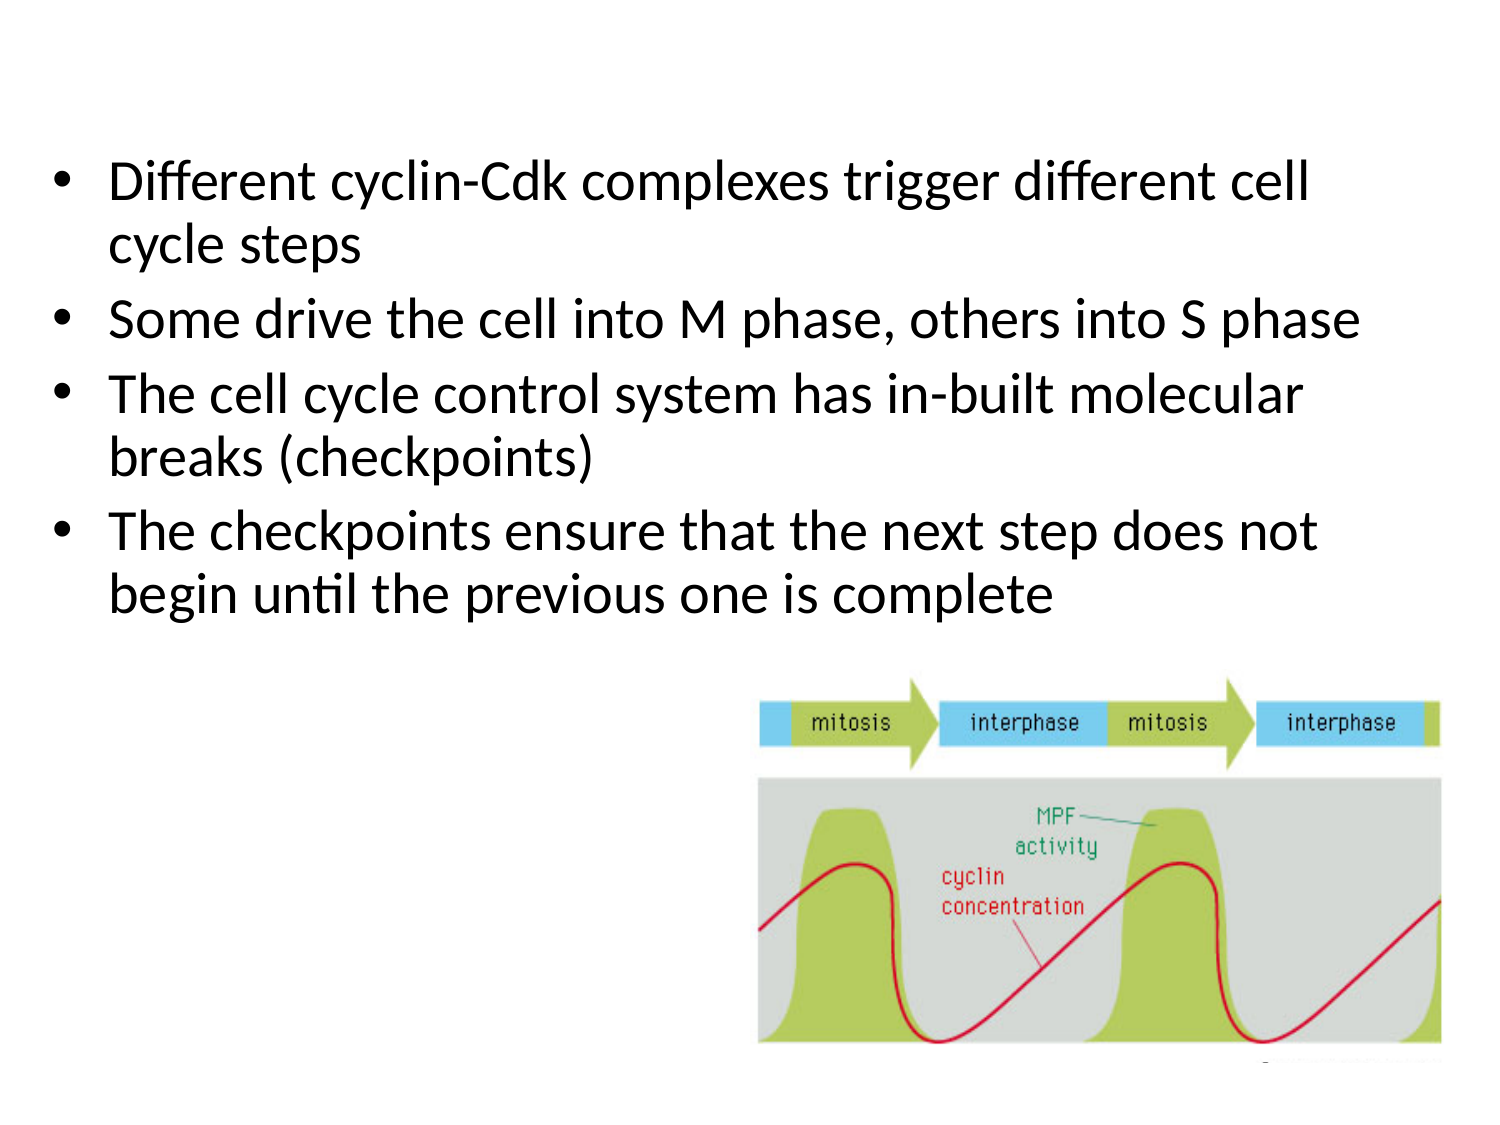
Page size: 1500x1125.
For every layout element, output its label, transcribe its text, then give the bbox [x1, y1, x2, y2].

picture [749, 669, 1451, 1063]
text_box Different cyclin-Cdk complexes trigger different cell cycle steps Some drive the cell into M phase, others into S phase The cell cycle control system has in-built molecular breaks (checkpoints) The checkpoints ensure that the next step does not begin until the previous one is complete [37, 143, 1393, 750]
